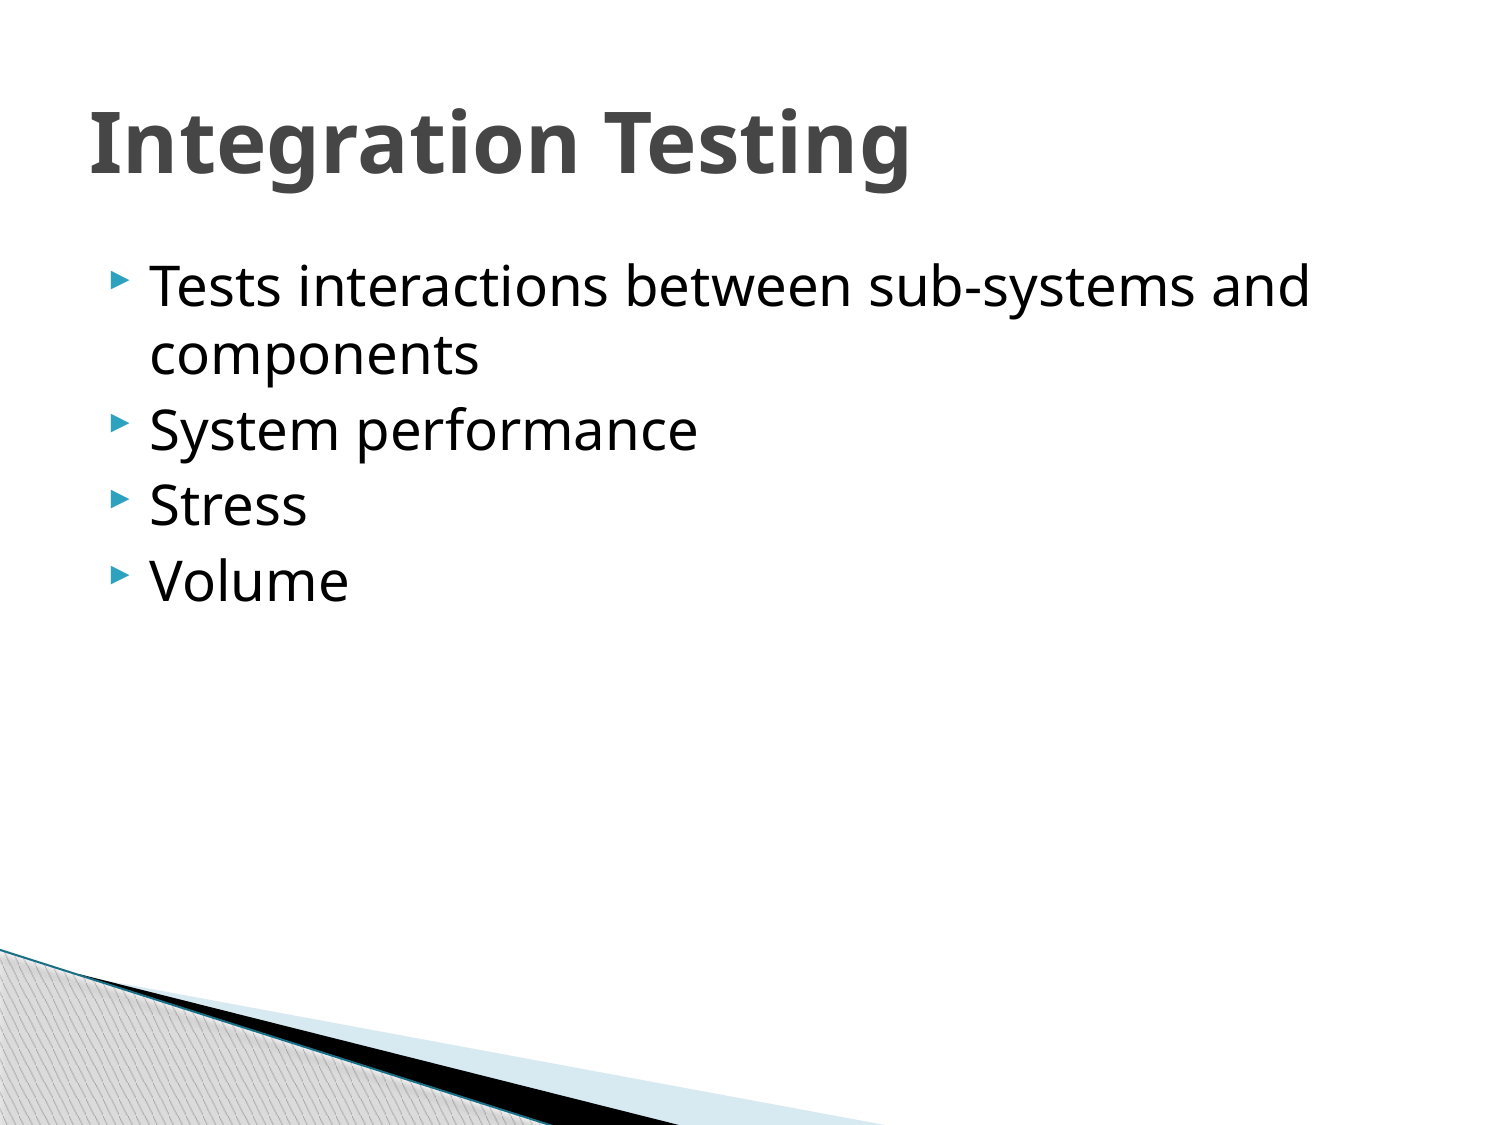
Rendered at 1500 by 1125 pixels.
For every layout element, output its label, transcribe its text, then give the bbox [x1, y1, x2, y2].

list Tests interactions between sub-systems and components System performance Stress Volume [75, 243, 1424, 986]
title Integration Testing [75, 45, 1425, 233]
